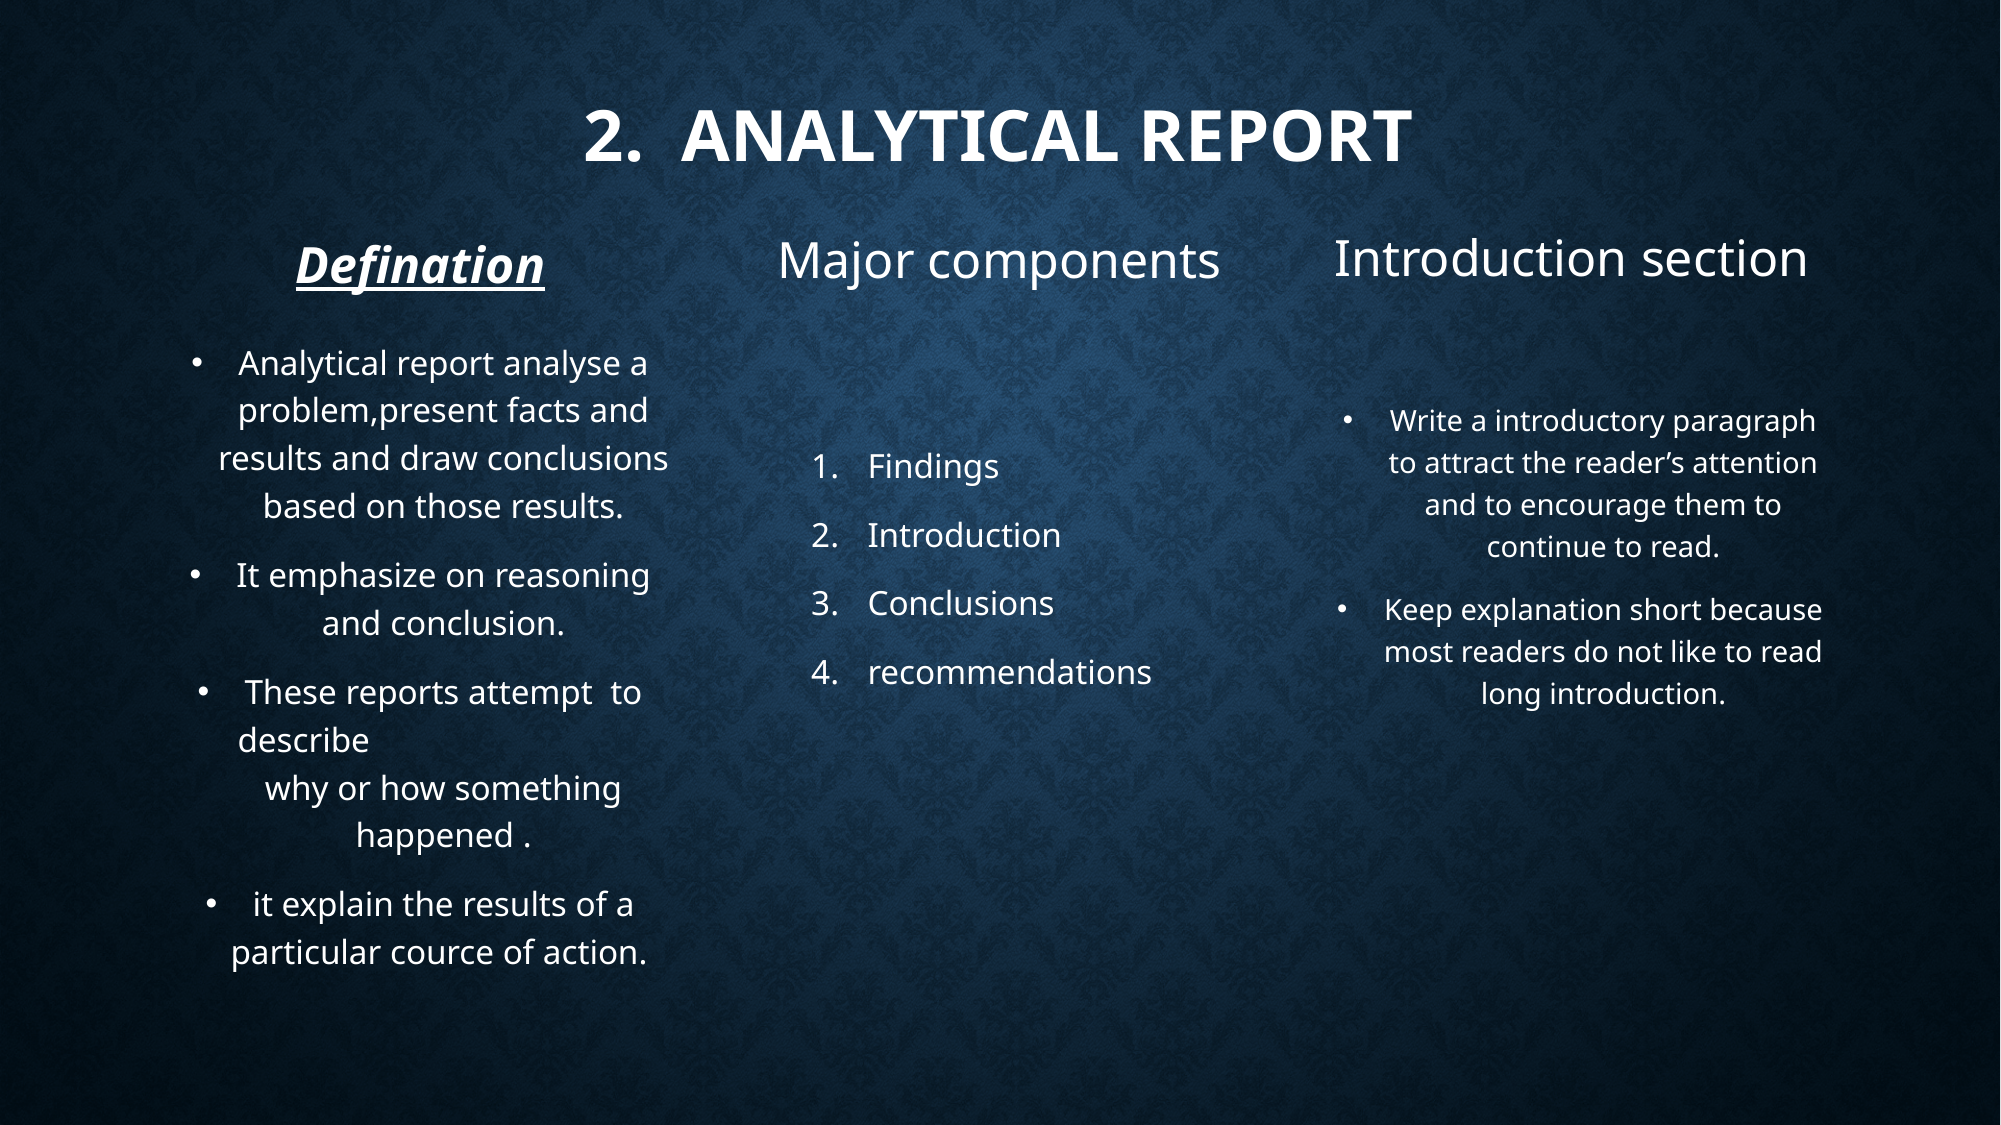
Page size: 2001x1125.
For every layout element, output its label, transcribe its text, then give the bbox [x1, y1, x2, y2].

list Introduction section [1308, 159, 1849, 295]
list Write a introductory paragraph to attract the reader’s attention and to encourage them to continue to read. Keep explanation short because most readers do not like to read long introduction. [1310, 387, 1851, 860]
list Analytical report analyse a problem,present facts and results and draw conclusions based on those results. It emphasize on reasoning and conclusion. These reports attempt to describe why or how something happened . it explain the results of a particular cource of action. [149, 326, 692, 799]
list Major components [729, 161, 1271, 297]
list Findings Introduction Conclusions recommendations [796, 429, 1338, 902]
title 2. Analytical report [149, 29, 1849, 248]
list Defination [149, 165, 692, 301]
